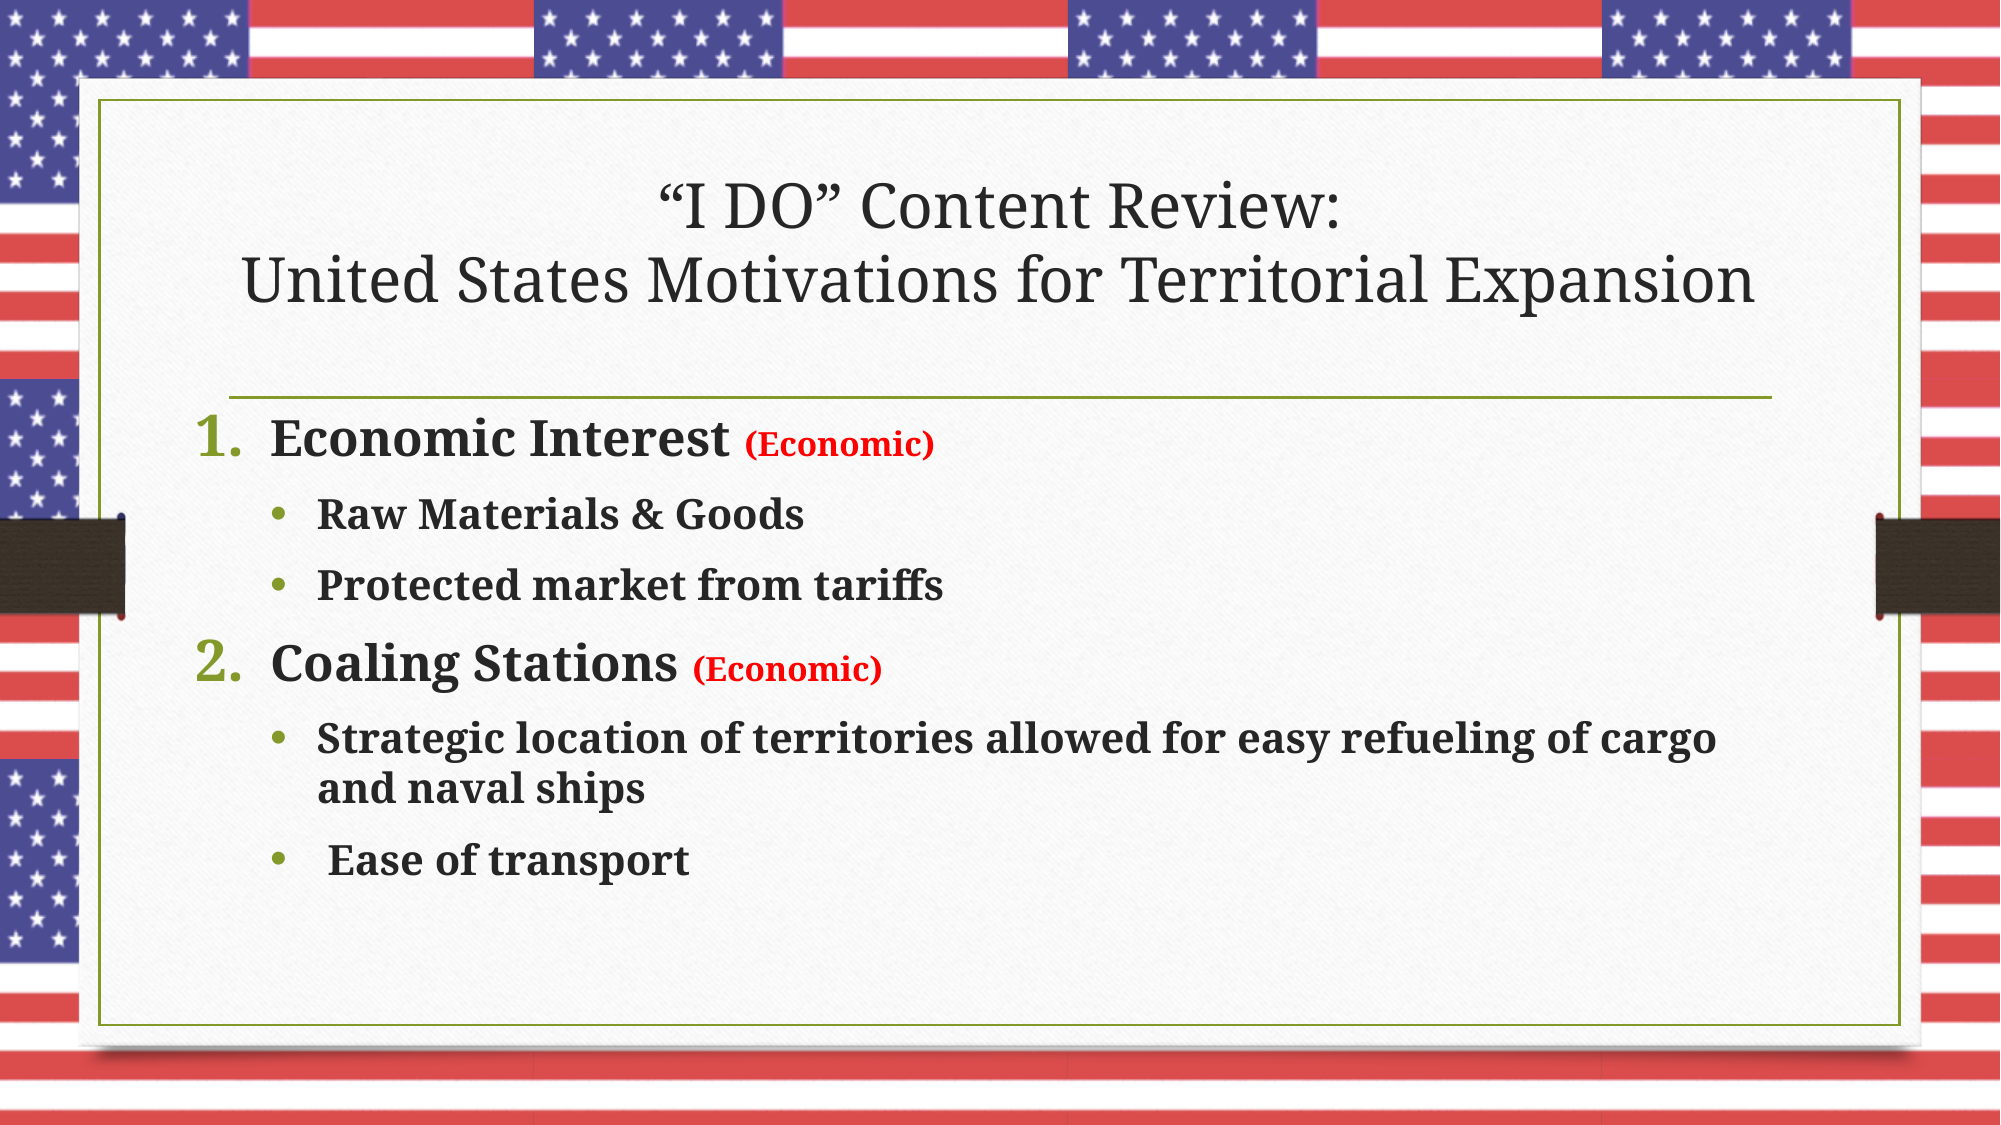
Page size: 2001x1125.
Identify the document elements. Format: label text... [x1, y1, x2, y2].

title “I DO” Content Review: United States Motivations for Territorial Expansion [212, 133, 1788, 348]
picture [0, 0, 2001, 1125]
list Economic Interest (Economic) Raw Materials & Goods Protected market from tariffs Coaling Stations (Economic) Strategic location of territories allowed for easy refueling of cargo and naval ships Ease of transport [180, 399, 1755, 944]
